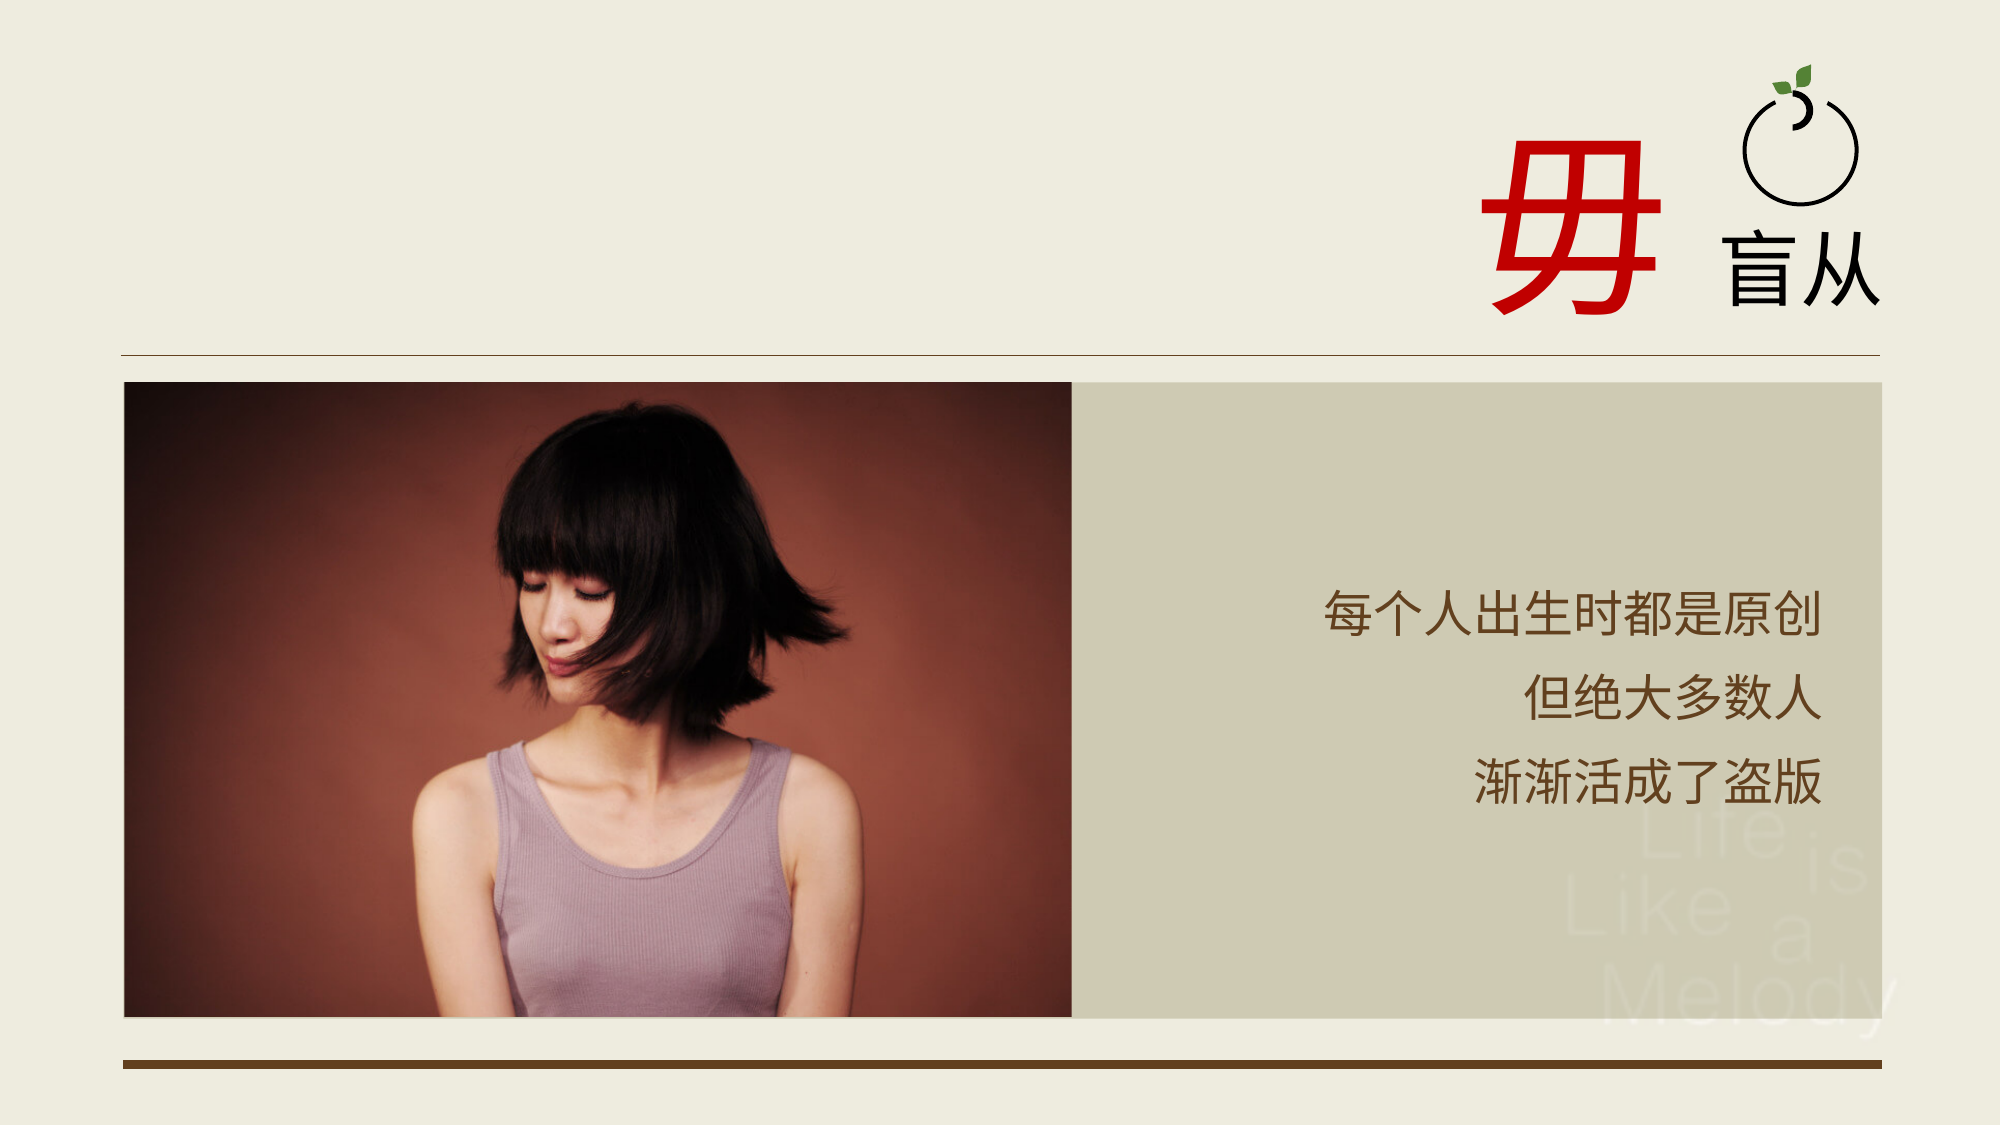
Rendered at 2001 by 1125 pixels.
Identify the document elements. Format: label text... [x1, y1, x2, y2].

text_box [1742, 64, 1859, 207]
text_box 每个人出生时都是原创 但绝大多数人 渐渐活成了盗版 [1102, 550, 1839, 818]
text_box 盲从 [1702, 210, 1899, 325]
picture [1546, 723, 1935, 1112]
picture [124, 382, 1072, 1017]
text_box [122, 381, 1883, 1020]
text_box 毋 [1456, 92, 1687, 348]
